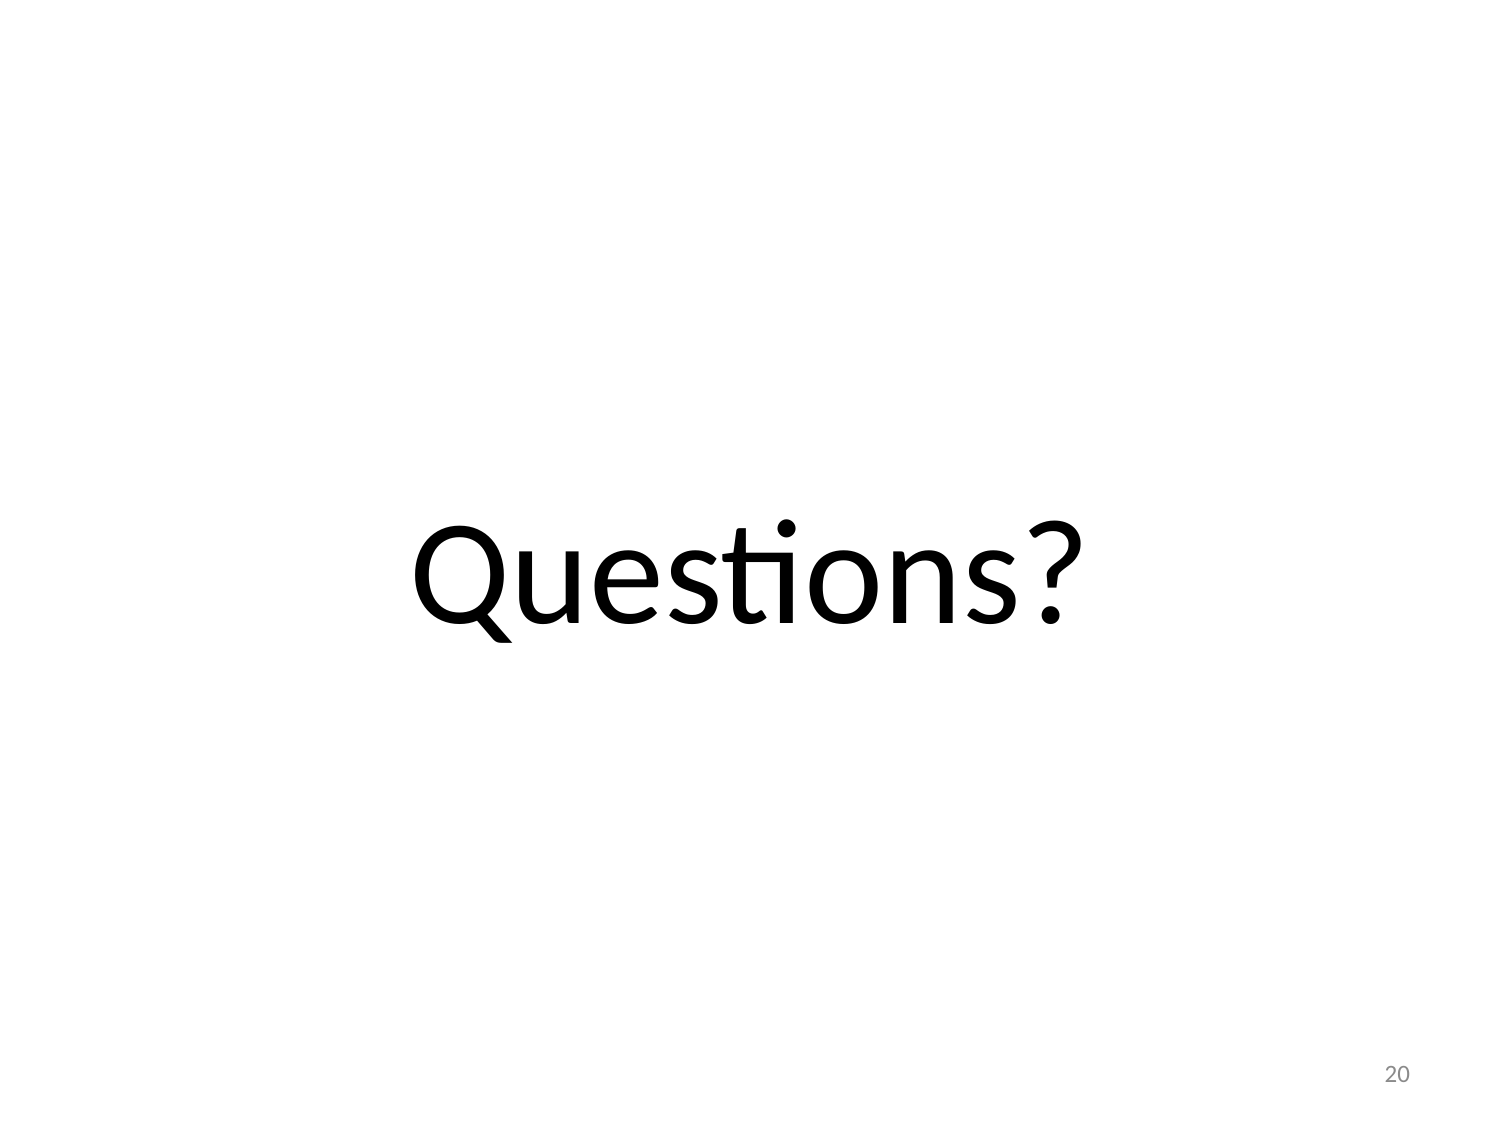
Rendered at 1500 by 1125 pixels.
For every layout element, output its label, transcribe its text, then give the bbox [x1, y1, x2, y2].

list Questions? [75, 262, 1425, 1005]
slide_number 20 [1074, 1042, 1425, 1103]
